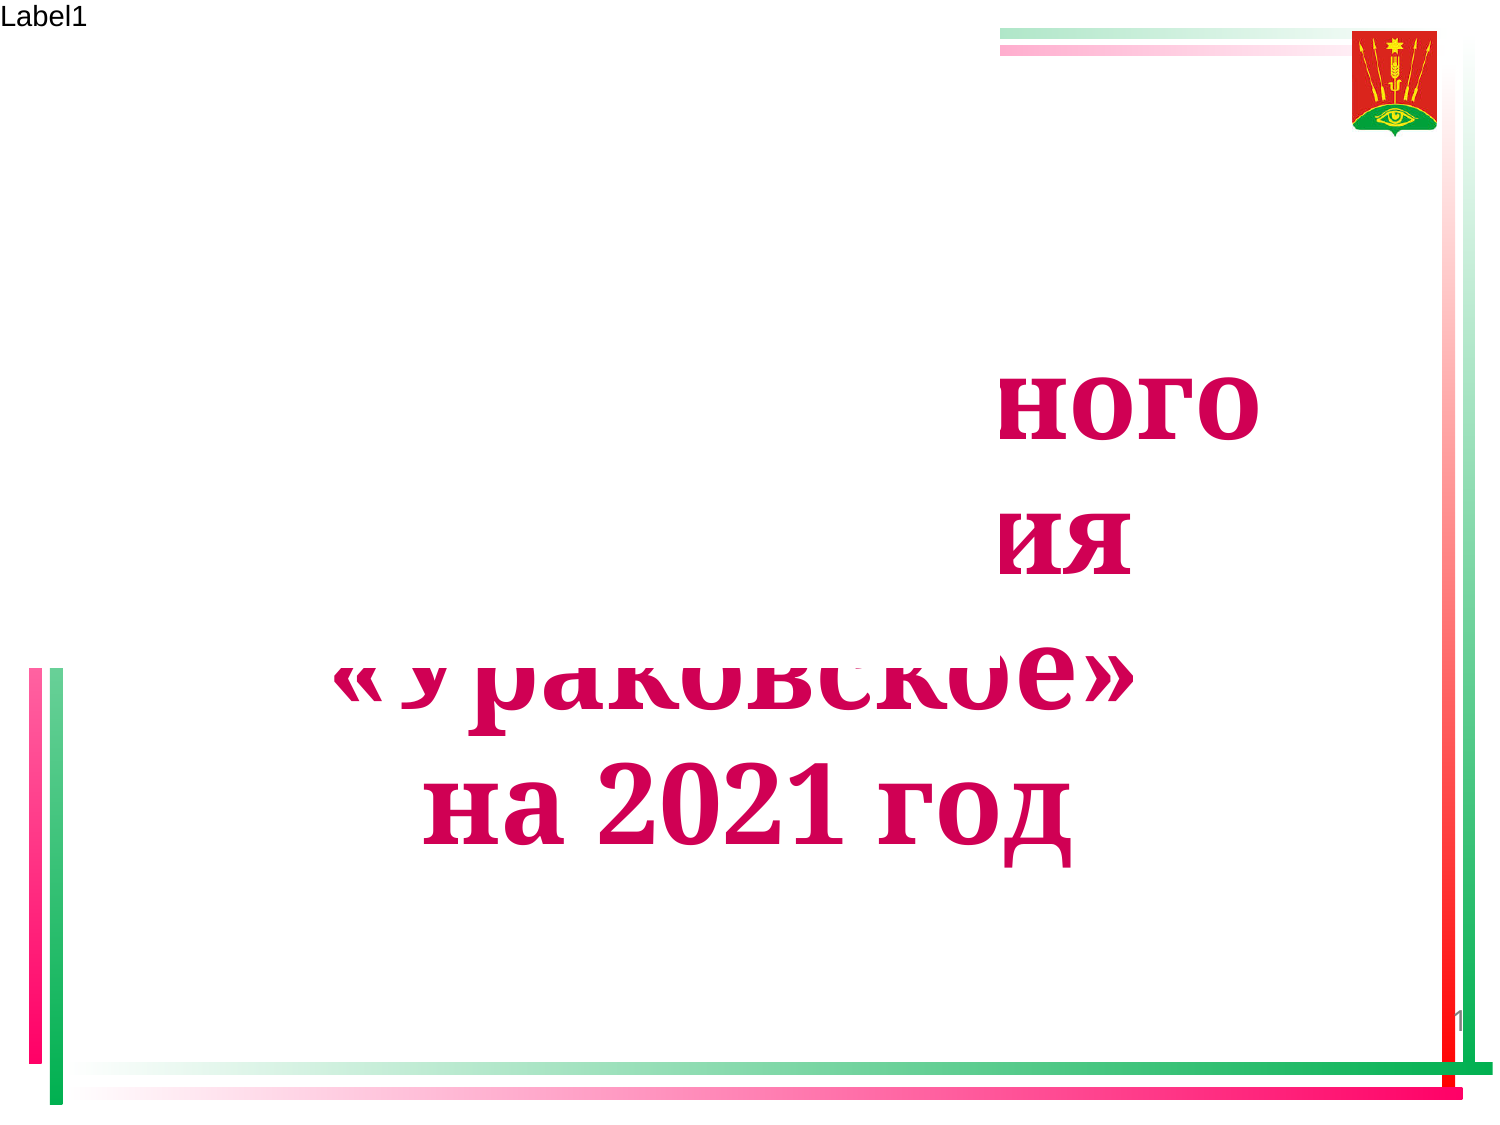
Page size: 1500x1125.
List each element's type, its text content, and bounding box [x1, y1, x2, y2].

text_box Бюджет муниципального образования «Ураковское» на 2021 год [50, 184, 1447, 875]
slide_number 1 [1436, 999, 1500, 1051]
picture [1352, 31, 1437, 138]
